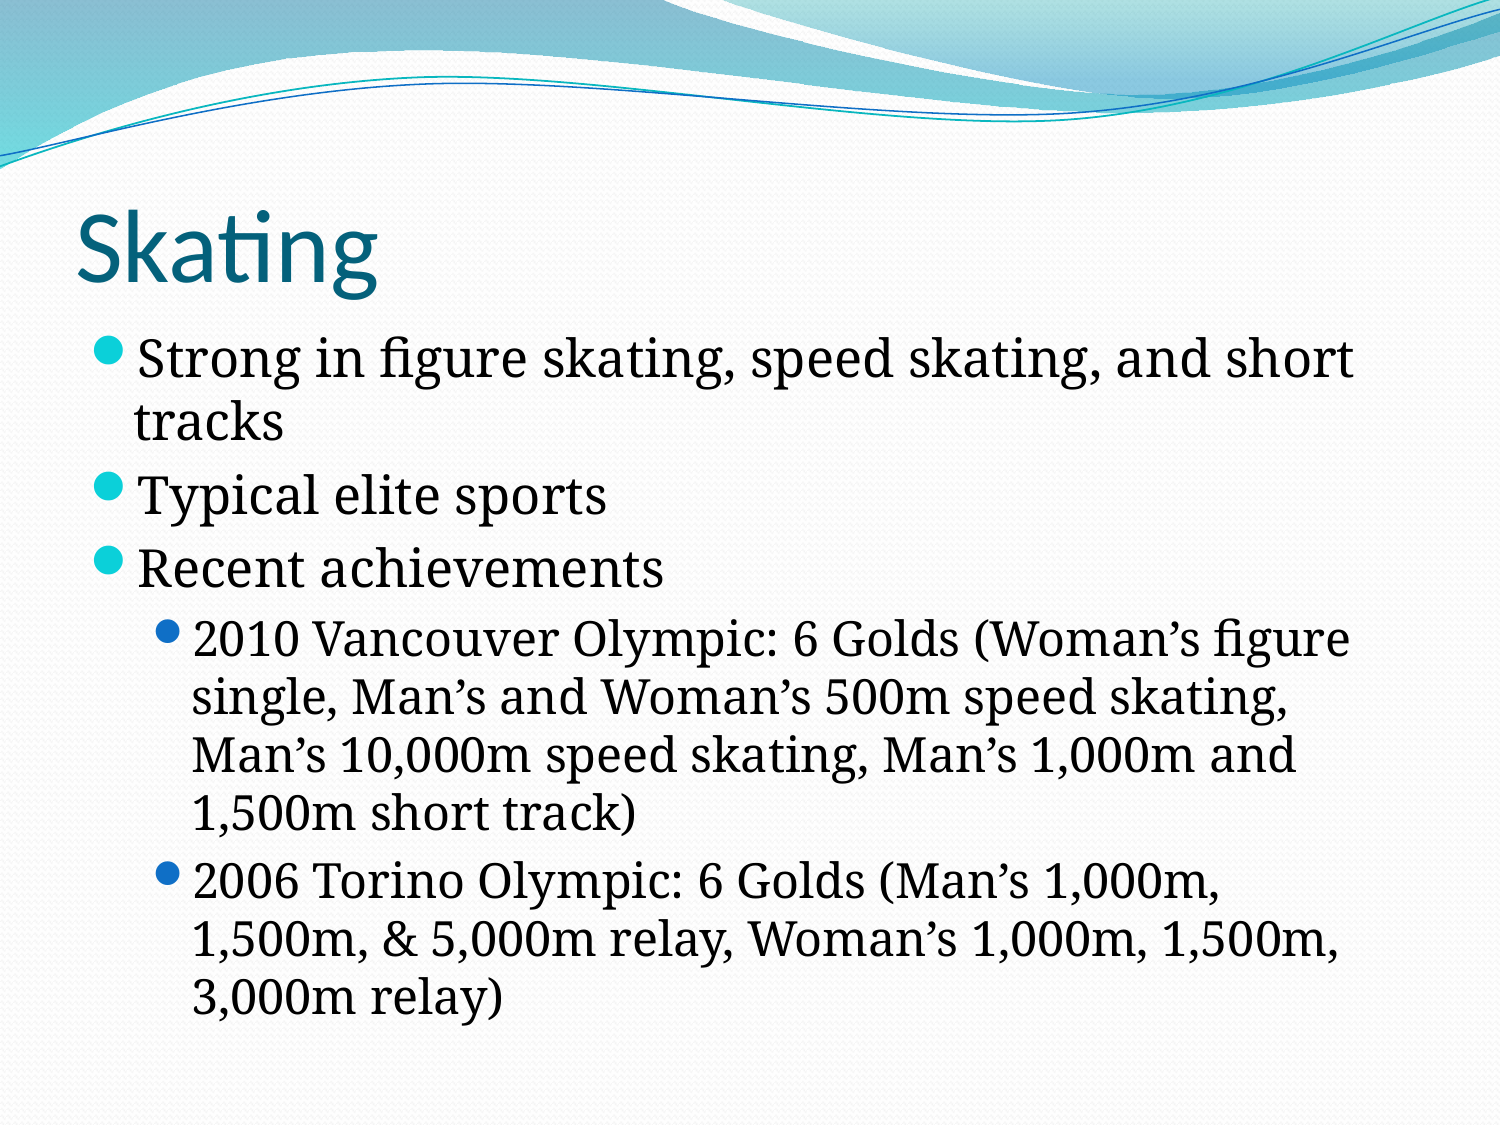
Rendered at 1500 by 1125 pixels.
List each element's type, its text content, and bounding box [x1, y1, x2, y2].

title Skating [75, 115, 1425, 303]
list Strong in figure skating, speed skating, and short tracks Typical elite sports Recent achievements 2010 Vancouver Olympic: 6 Golds (Woman’s figure single, Man’s and Woman’s 500m speed skating, Man’s 10,000m speed skating, Man’s 1,000m and 1,500m short track) 2006 Torino Olympic: 6 Golds (Man’s 1,000m, 1,500m, & 5,000m relay, Woman’s 1,000m, 1,500m, 3,000m relay) [75, 317, 1425, 1038]
